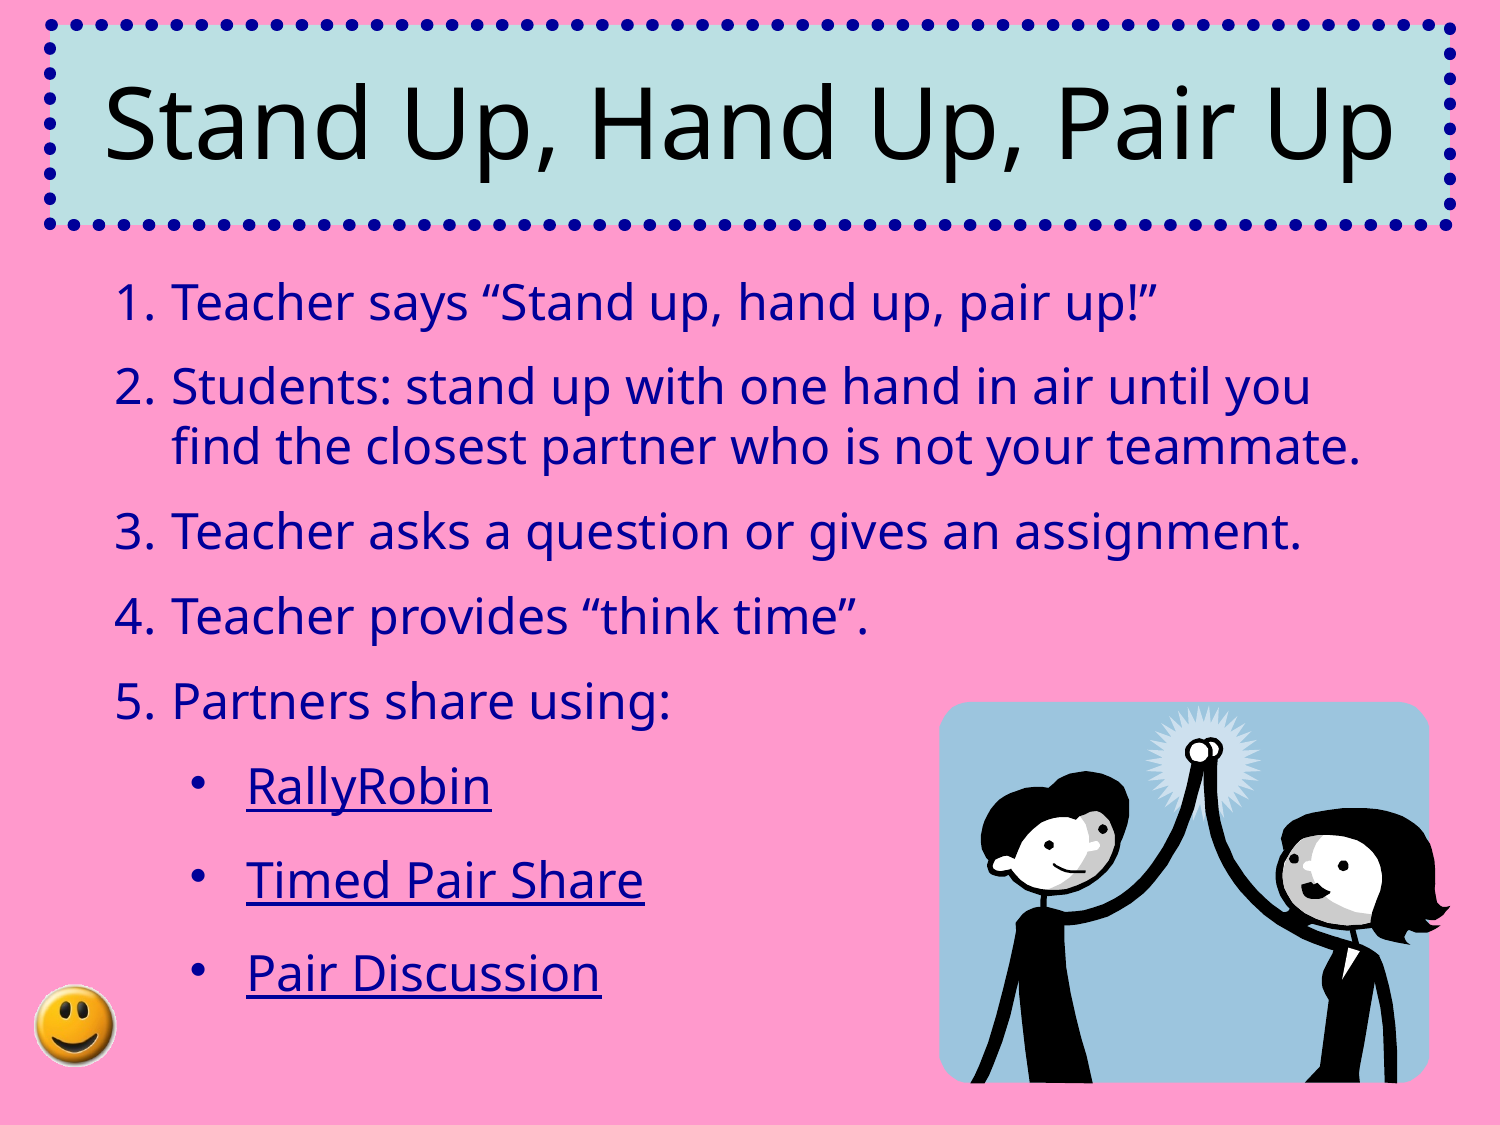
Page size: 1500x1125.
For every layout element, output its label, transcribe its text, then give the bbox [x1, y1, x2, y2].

picture [24, 974, 126, 1076]
text_box Teacher says “Stand up, hand up, pair up!” Students: stand up with one hand in air until you find the closest partner who is not your teammate. Teacher asks a question or gives an assignment. Teacher provides “think time”. Partners share using: RallyRobin Timed Pair Share Pair Discussion [99, 262, 1425, 1017]
text_box Stand Up, Hand Up, Pair Up [87, 52, 1414, 187]
text_box [50, 24, 1450, 225]
picture [937, 699, 1453, 1086]
